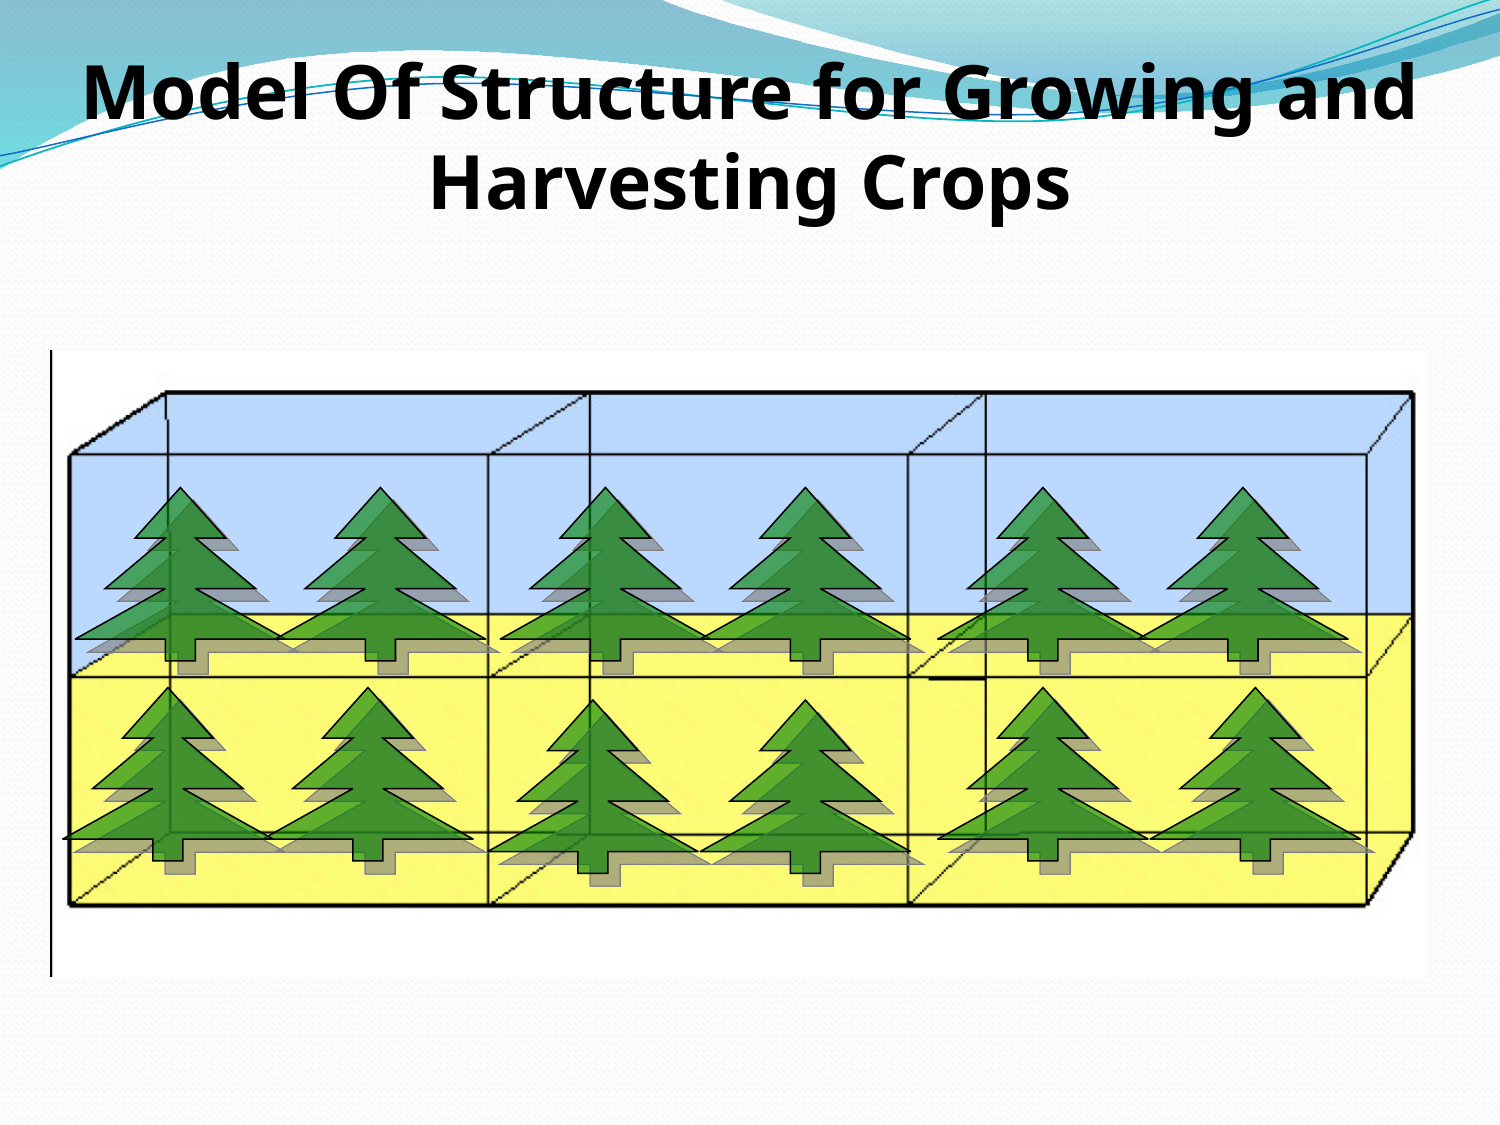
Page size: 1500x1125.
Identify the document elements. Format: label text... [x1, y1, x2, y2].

picture [49, 349, 1426, 977]
text_box Model Of Structure for Growing and Harvesting Crops [0, 37, 1500, 233]
